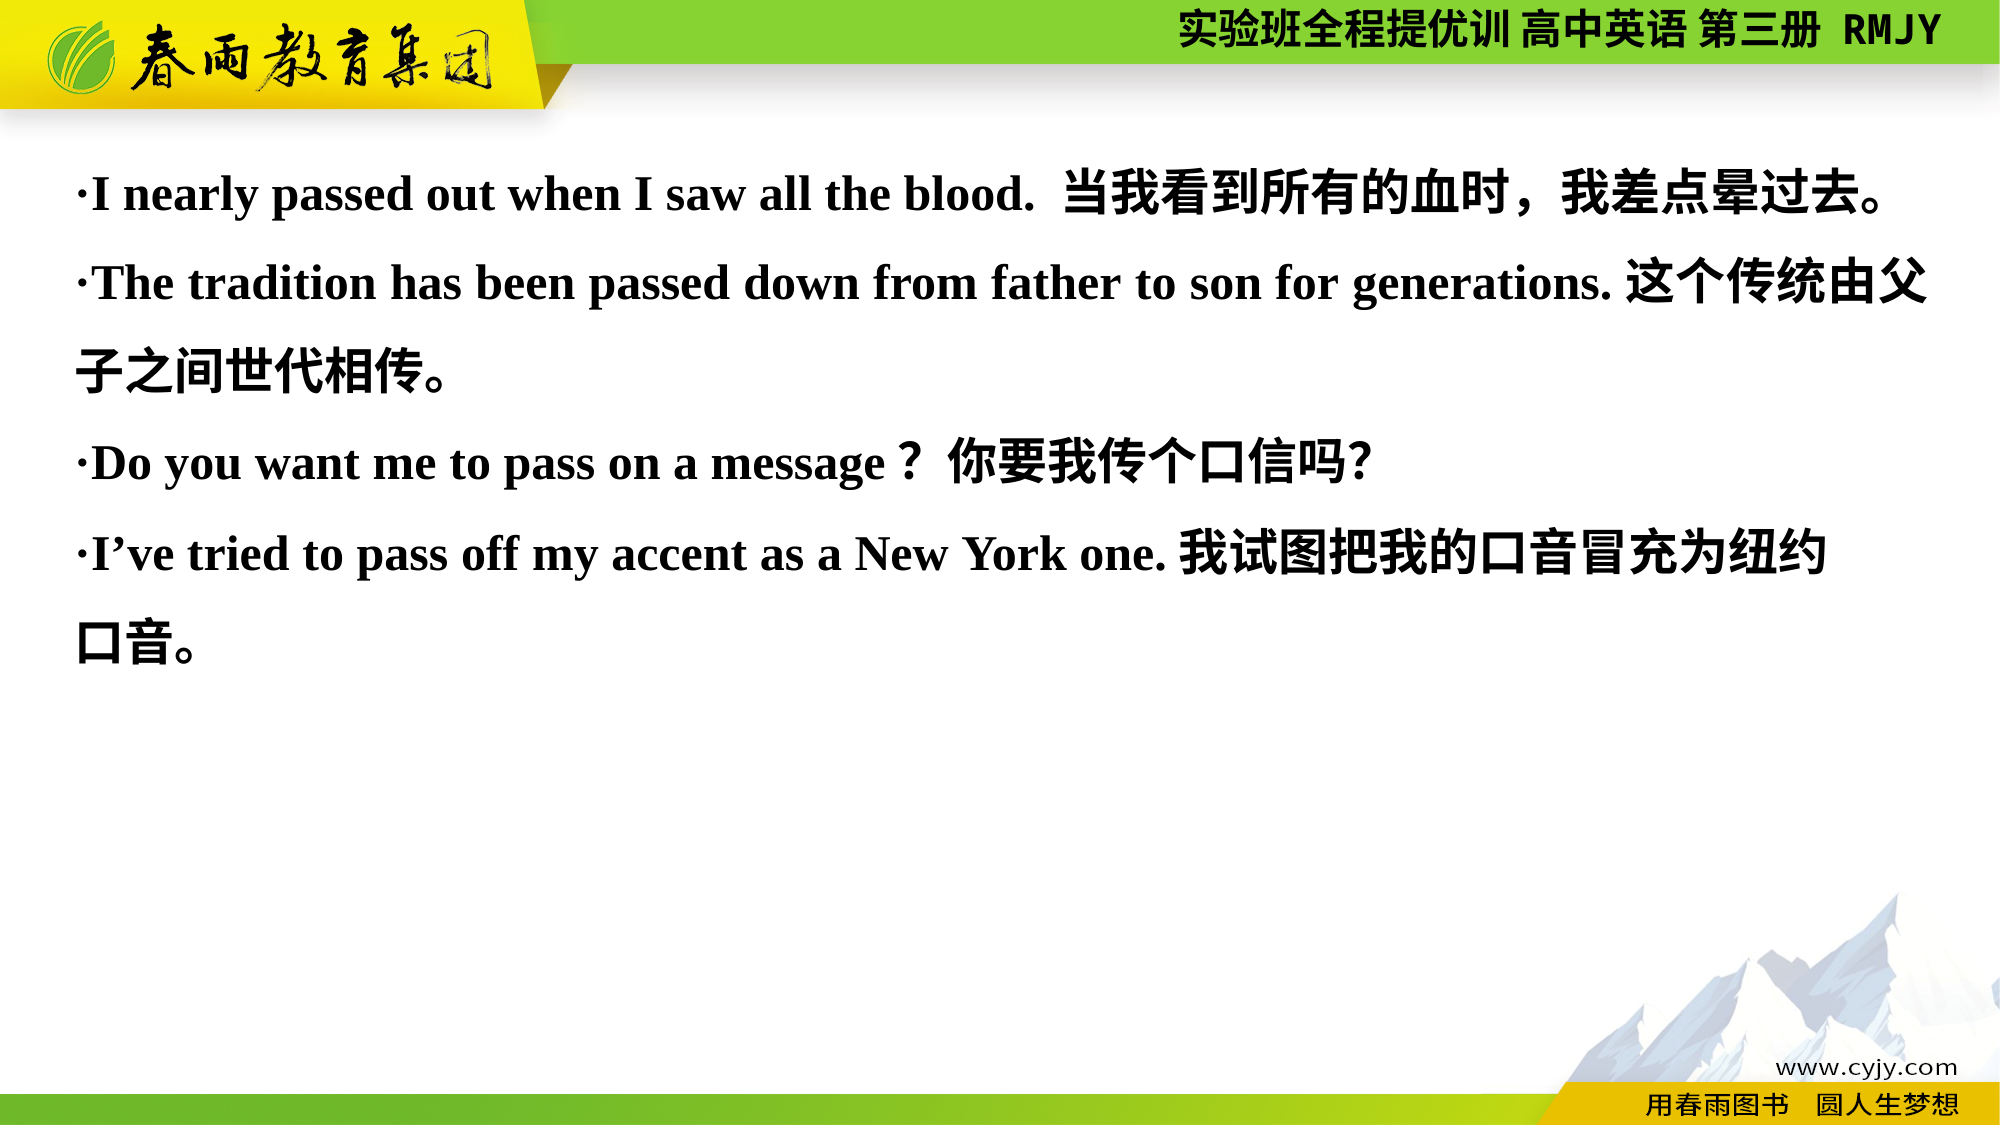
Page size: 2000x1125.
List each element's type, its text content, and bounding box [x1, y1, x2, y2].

picture [0, 0, 2000, 1125]
list ·I nearly passed out when I saw all the blood. 当我看到所有的血时，我差点晕过去。 ·The tradition has been passed down from father to son for generations.这个传统由父子之间世代相传。 ·Do you want me to pass on a message？你要我传个口信吗？ ·I’ve tried to pass off my accent as a New York one.我试图把我的口音冒充为纽约 口音。 [59, 122, 1944, 672]
